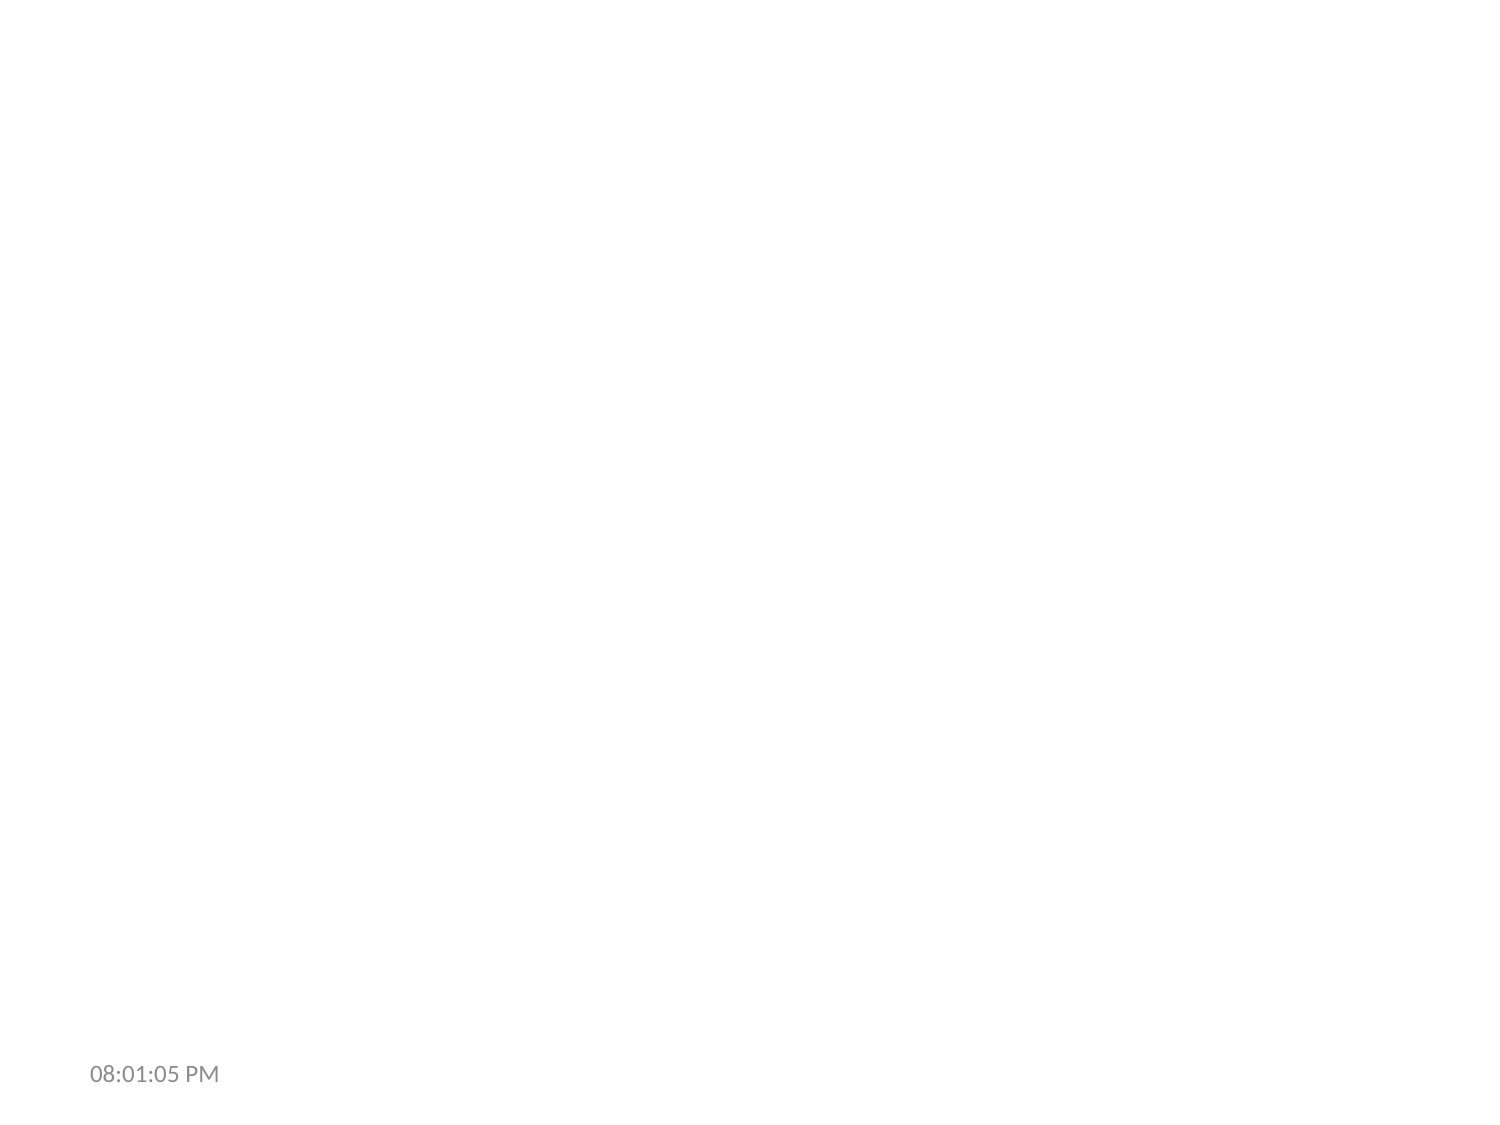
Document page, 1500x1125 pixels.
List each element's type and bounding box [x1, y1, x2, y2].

slide_number [75, 1042, 425, 1103]
